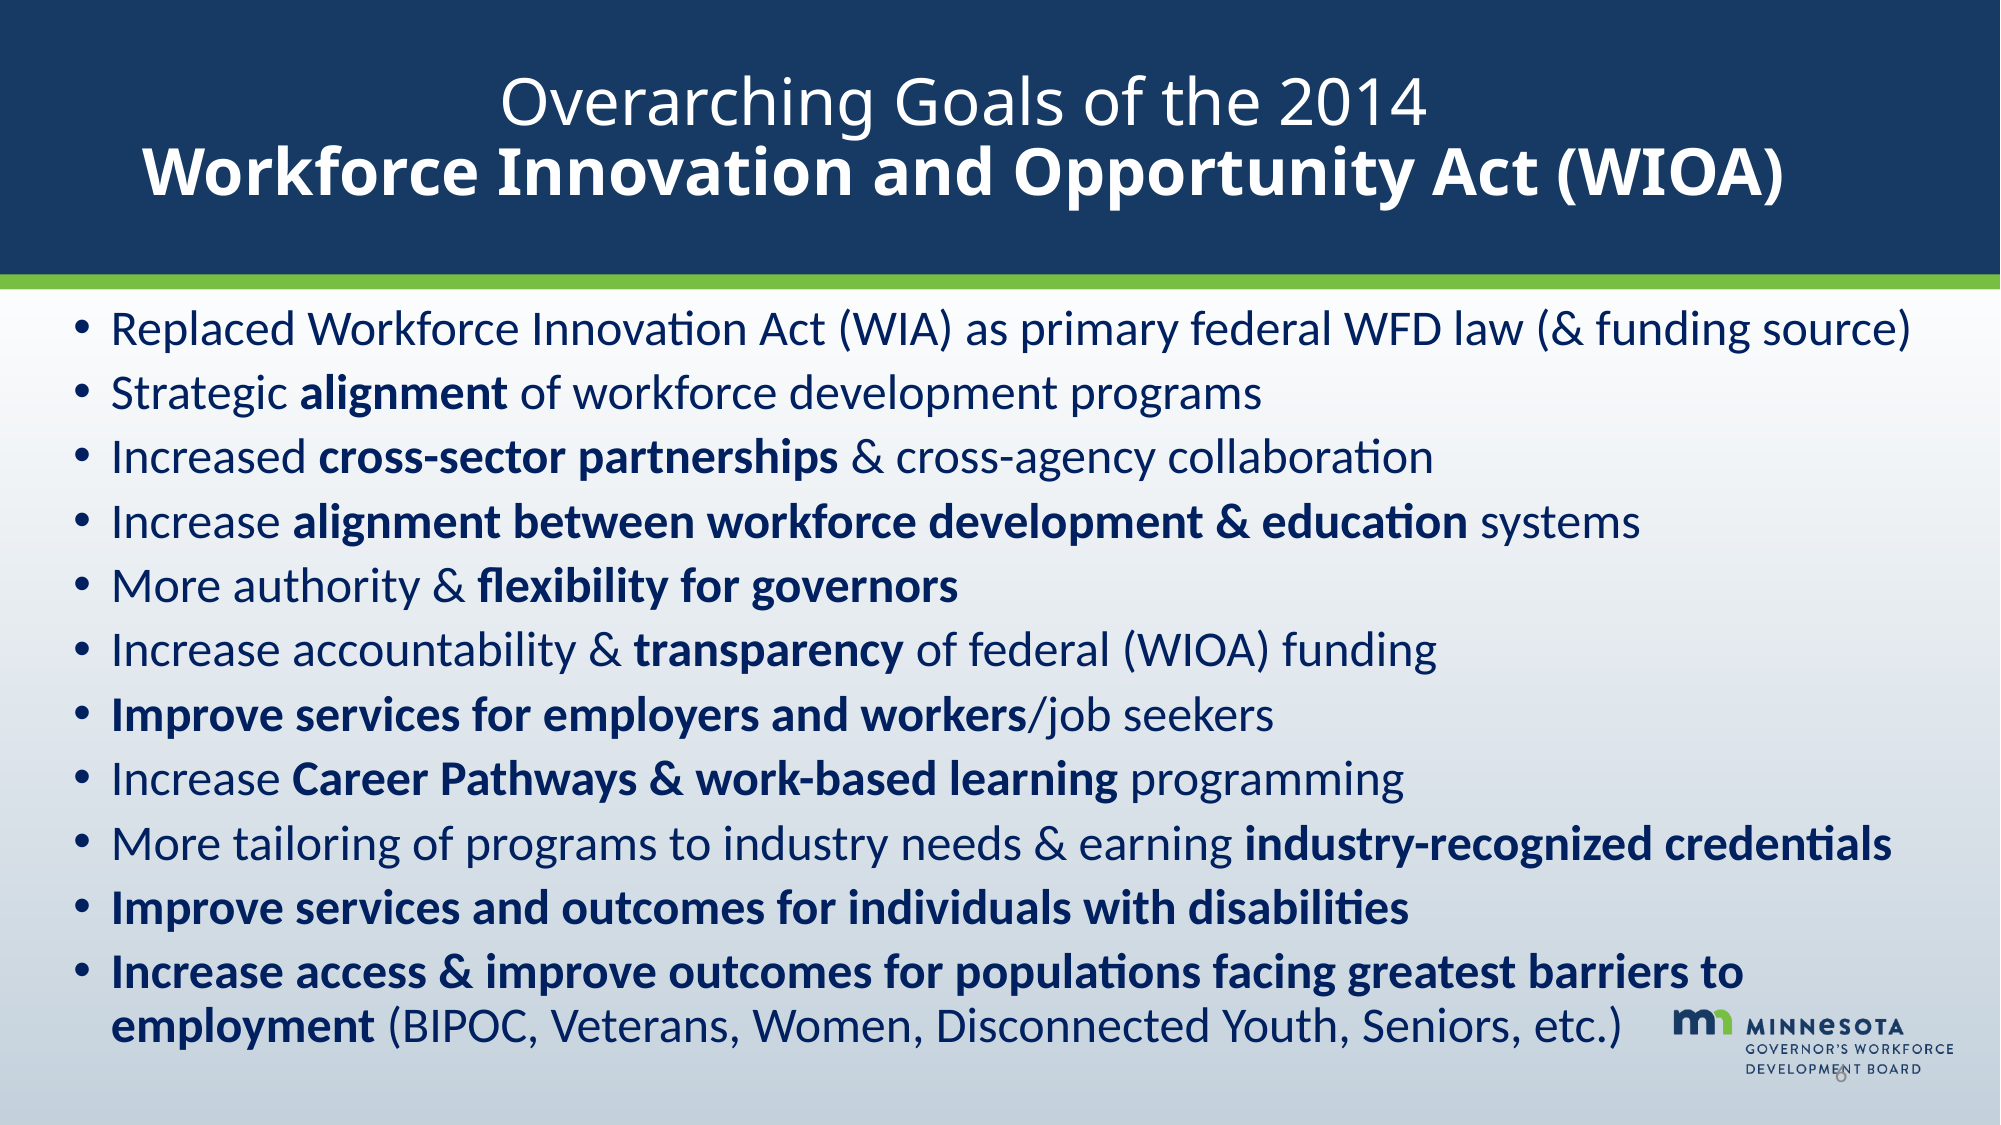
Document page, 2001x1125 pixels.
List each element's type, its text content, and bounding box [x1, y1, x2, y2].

title Overarching Goals of the 2014 Workforce Innovation and Opportunity Act (WIOA) [101, 30, 1827, 248]
list Replaced Workforce Innovation Act (WIA) as primary federal WFD law (& funding source) Strategic alignment of workforce development programs Increased cross-sector partnerships & cross-agency collaboration Increase alignment between workforce development & education systems More authority & flexibility for governors Increase accountability & transparency of federal (WIOA) funding Improve services for employers and workers/job seekers Increase Career Pathways & work-based learning programming More tailoring of programs to industry needs & earning industry-recognized credentials Improve services and outcomes for individuals with disabilities Increase access & improve outcomes for populations facing greatest barriers to employment (BIPOC, Veterans, Women, Disconnected Youth, Seniors, etc.) [58, 294, 1942, 1073]
picture [0, 0, 2000, 1125]
slide_number 6 [1412, 1042, 1863, 1103]
